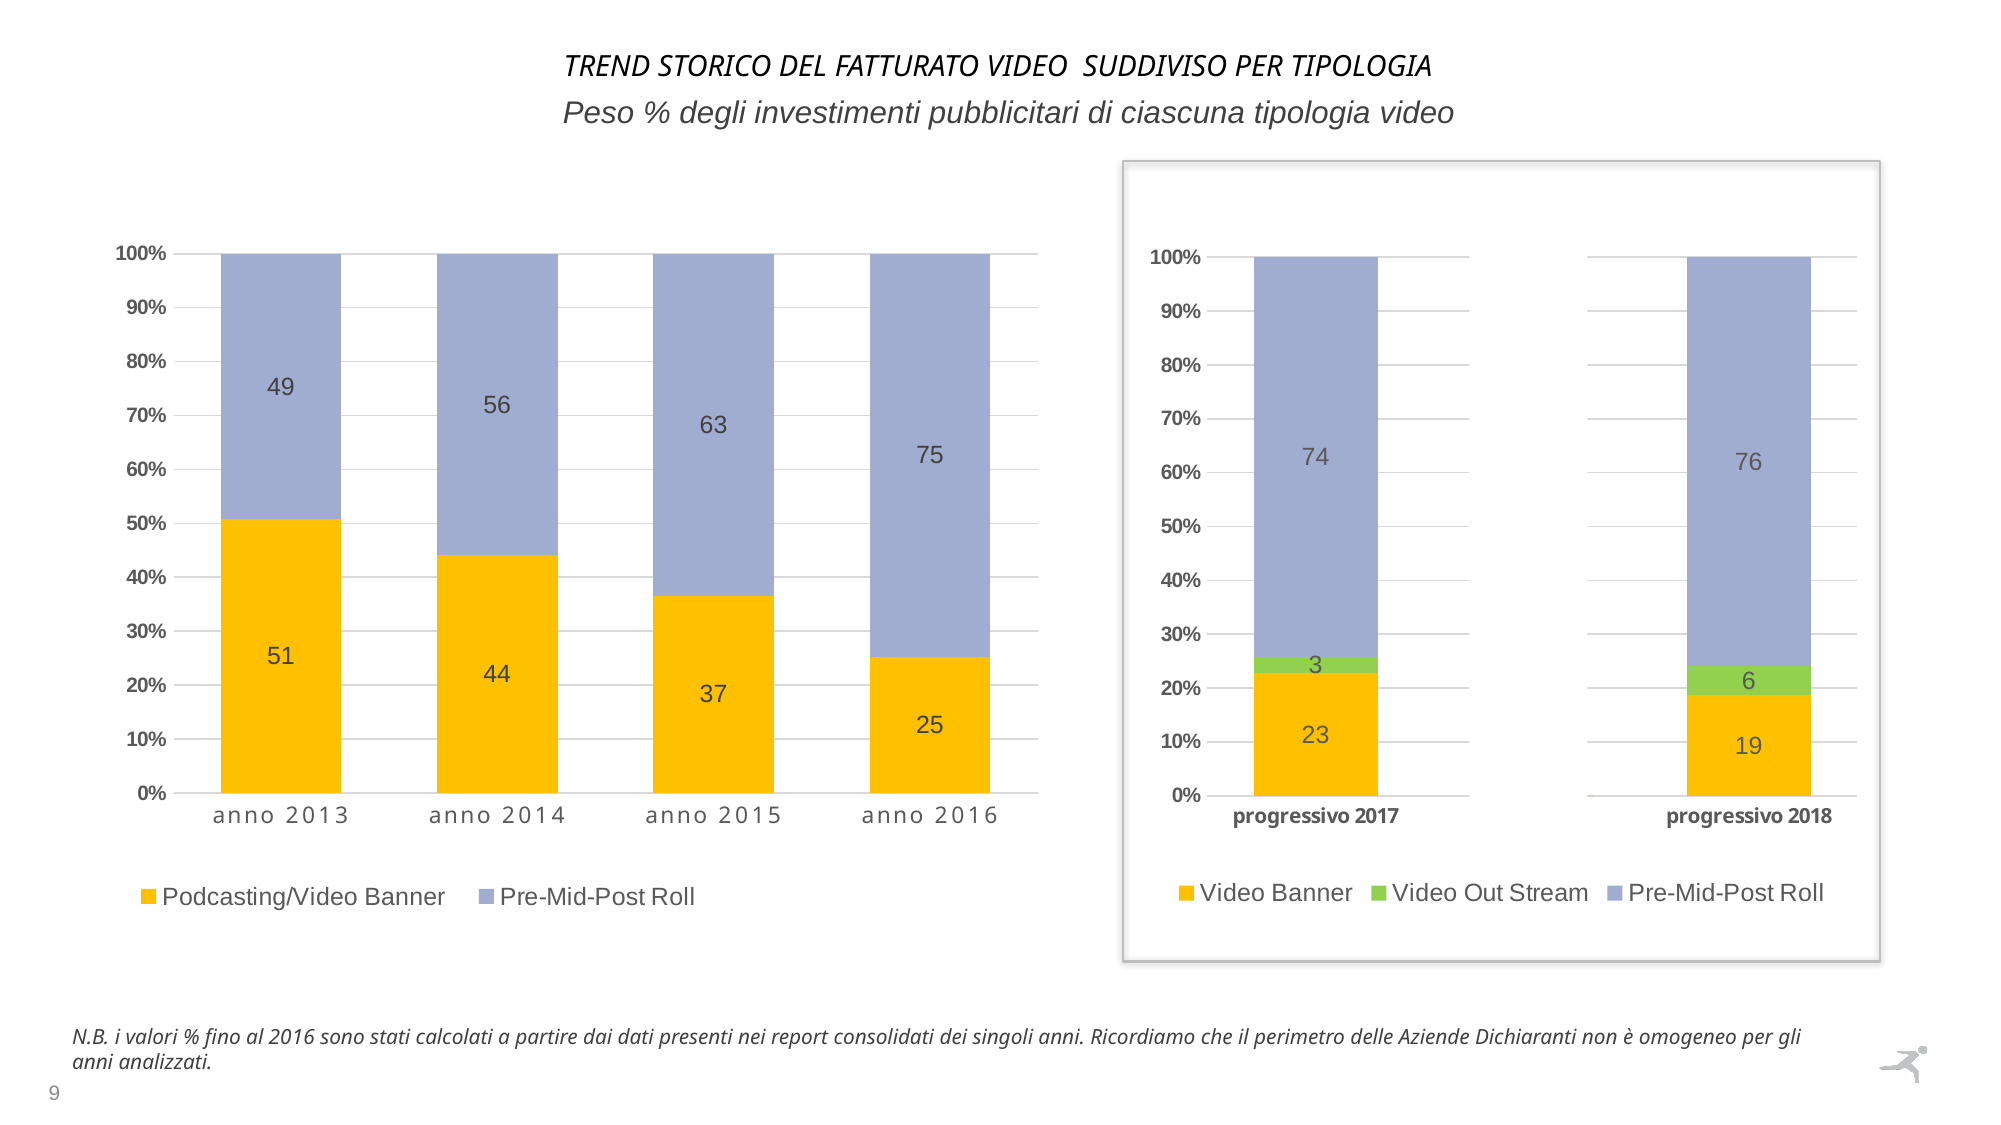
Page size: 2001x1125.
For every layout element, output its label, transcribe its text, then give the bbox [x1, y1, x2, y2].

text_box Peso % degli investimenti pubblicitari di ciascuna tipologia video [353, 85, 1666, 138]
subtitle Trend STORICO DEL FATTURATO VIDEO suddiviso per tipologia [344, 28, 1652, 101]
text_box N.B. i valori % fino al 2016 sono stati calcolati a partire dai dati presenti nei report consolidati dei singoli anni. Ricordiamo che il perimetro delle Aziende Dichiaranti non è omogeneo per gli anni analizzati. [57, 1015, 1820, 1081]
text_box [115, 160, 1881, 962]
slide_number 9 [0, 1061, 75, 1122]
